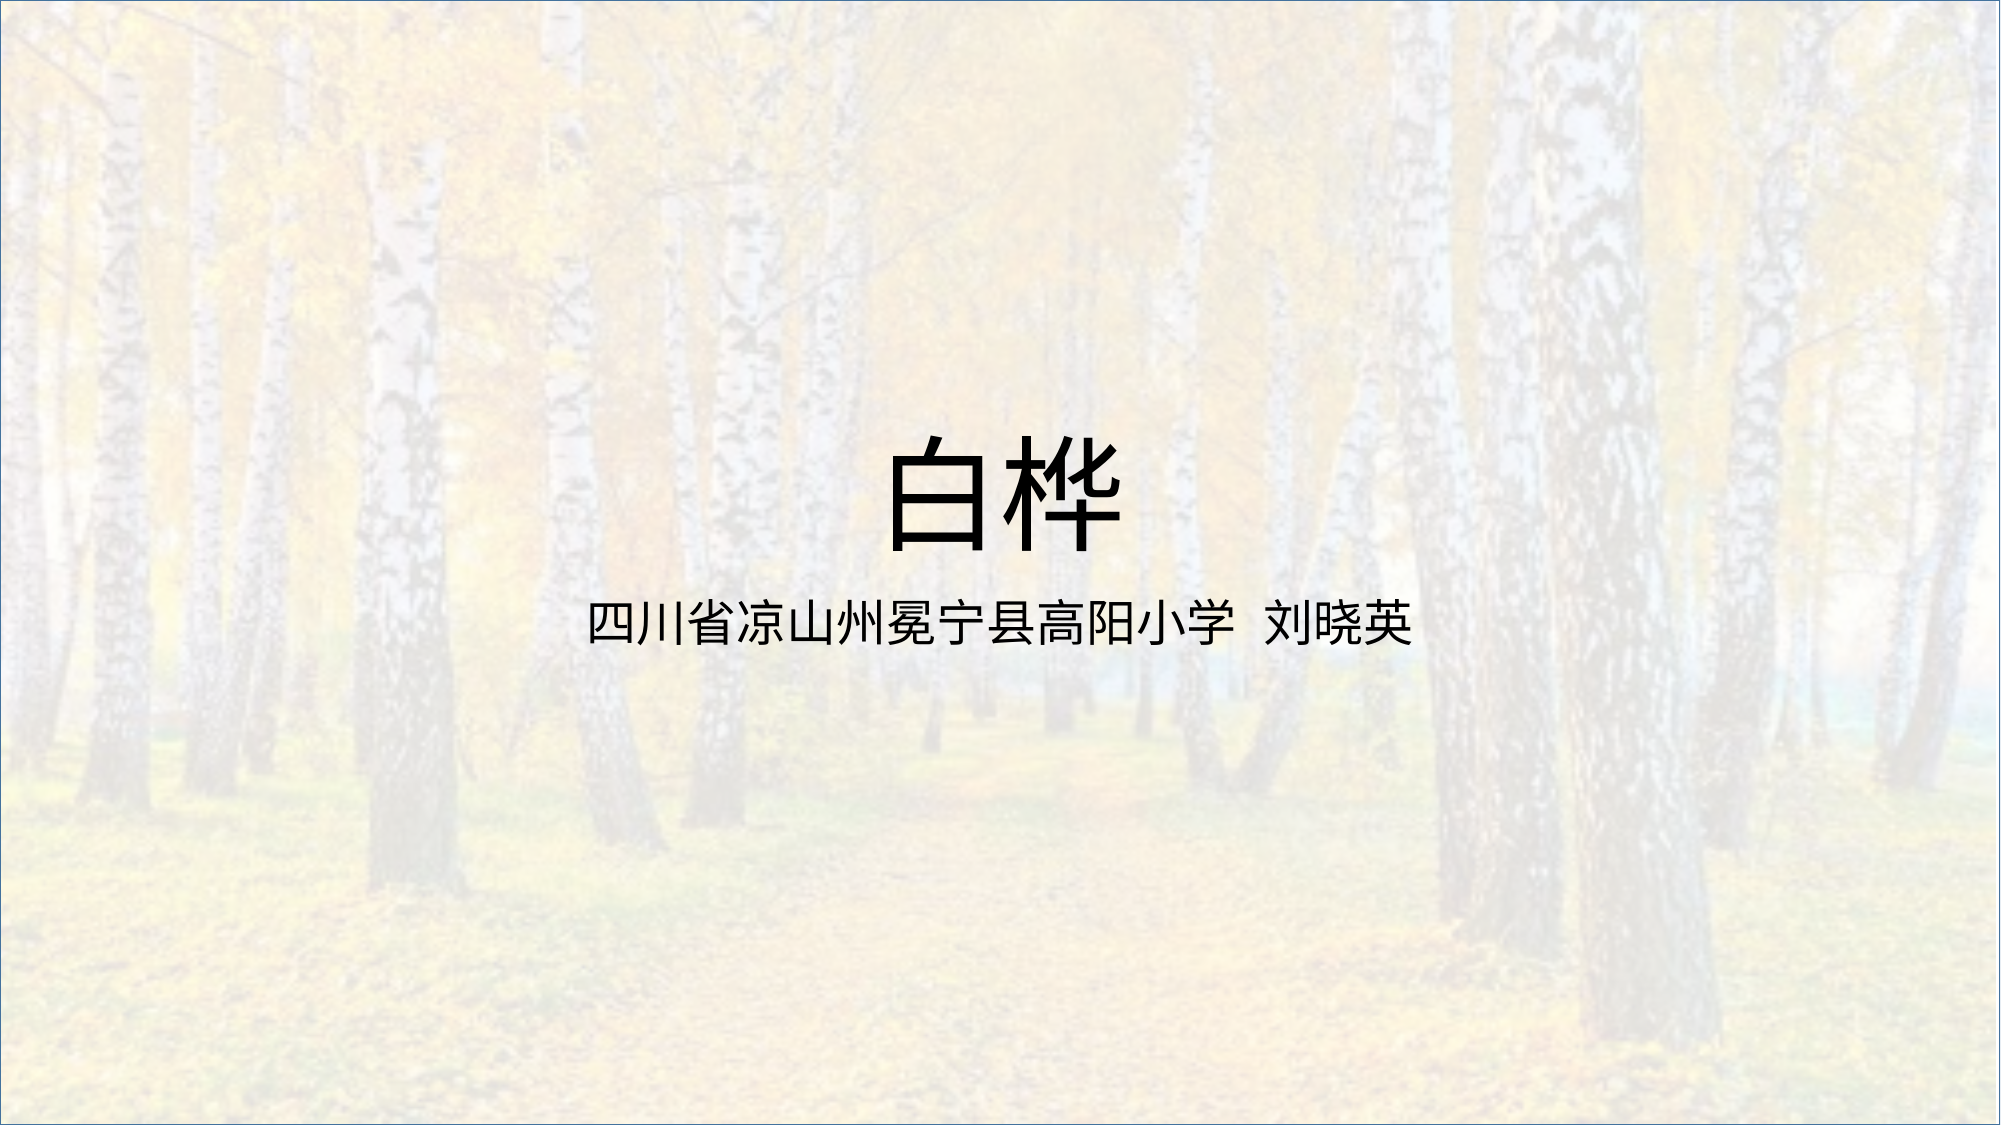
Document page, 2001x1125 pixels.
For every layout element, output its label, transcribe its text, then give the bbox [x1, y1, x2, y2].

title 白桦 [249, 184, 1750, 576]
subtitle 四川省凉山州冕宁县高阳小学 刘晓英 [249, 590, 1750, 863]
